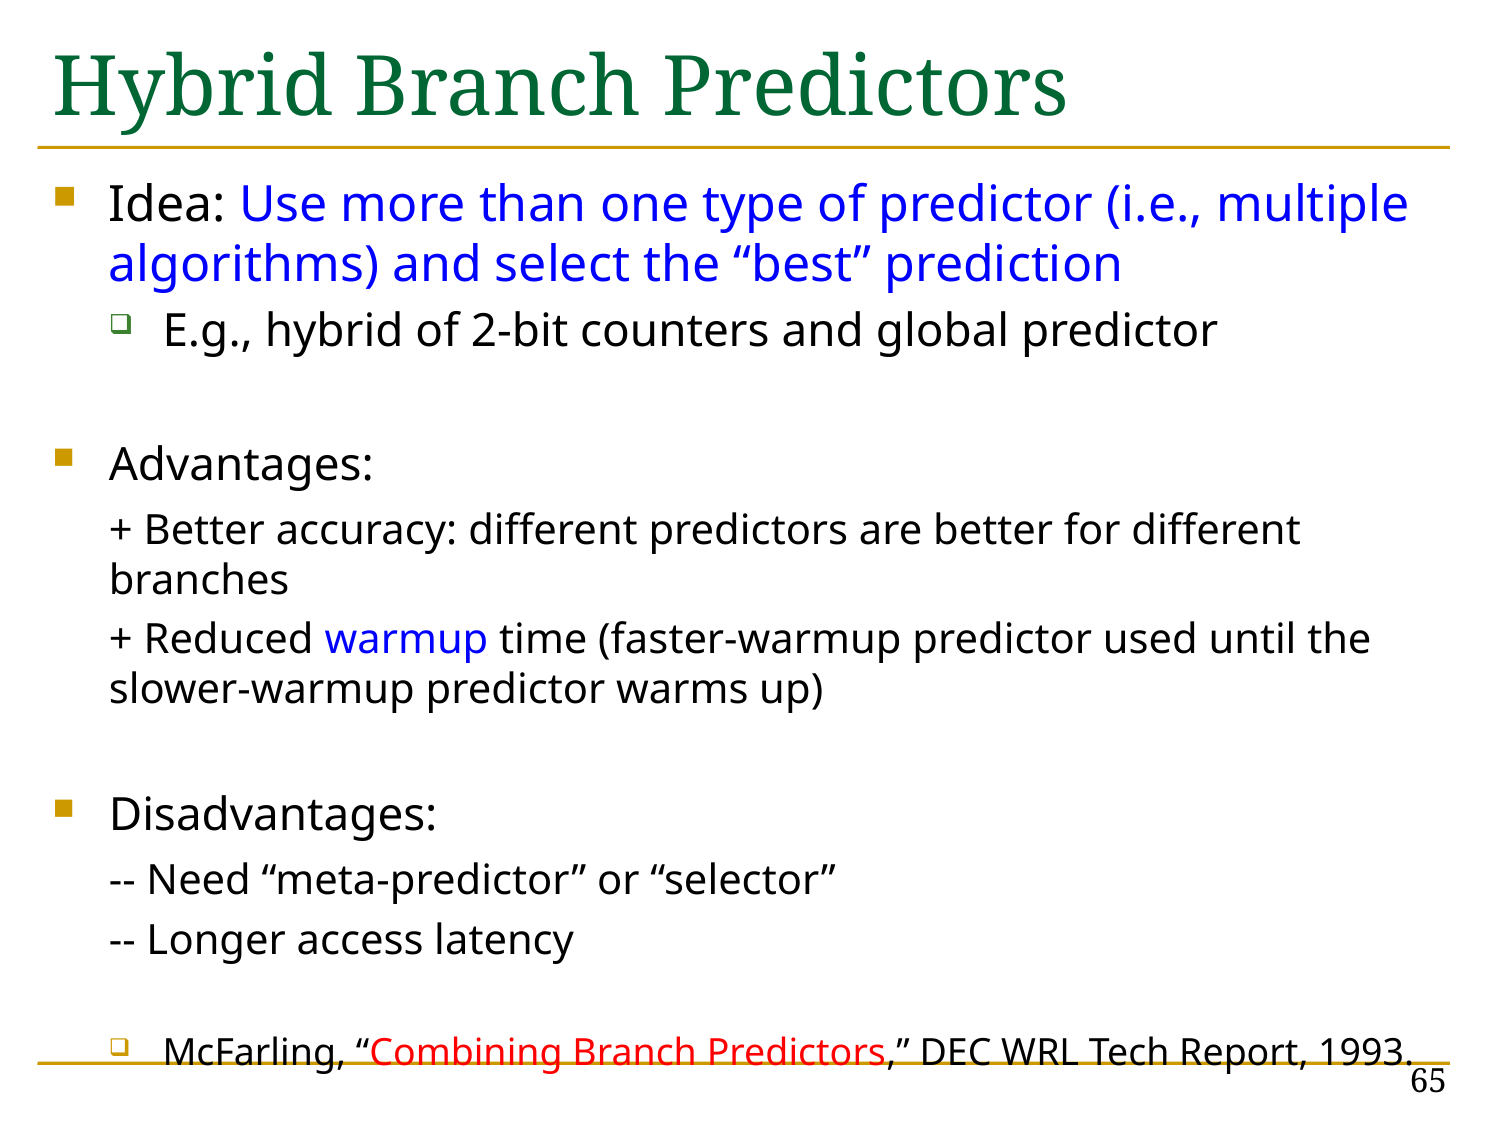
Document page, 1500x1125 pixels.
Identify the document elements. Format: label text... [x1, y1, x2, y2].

title Hybrid Branch Predictors [37, 24, 1450, 163]
slide_number 65 [1111, 1036, 1462, 1112]
list Idea: Use more than one type of predictor (i.e., multiple algorithms) and select the “best” prediction E.g., hybrid of 2-bit counters and global predictor Advantages: + Better accuracy: different predictors are better for different branches + Reduced warmup time (faster-warmup predictor used until the slower-warmup predictor warms up) Disadvantages: -- Need “meta-predictor” or “selector” -- Longer access latency McFarling, “Combining Branch Predictors,” DEC WRL Tech Report, 1993. [37, 163, 1450, 1016]
